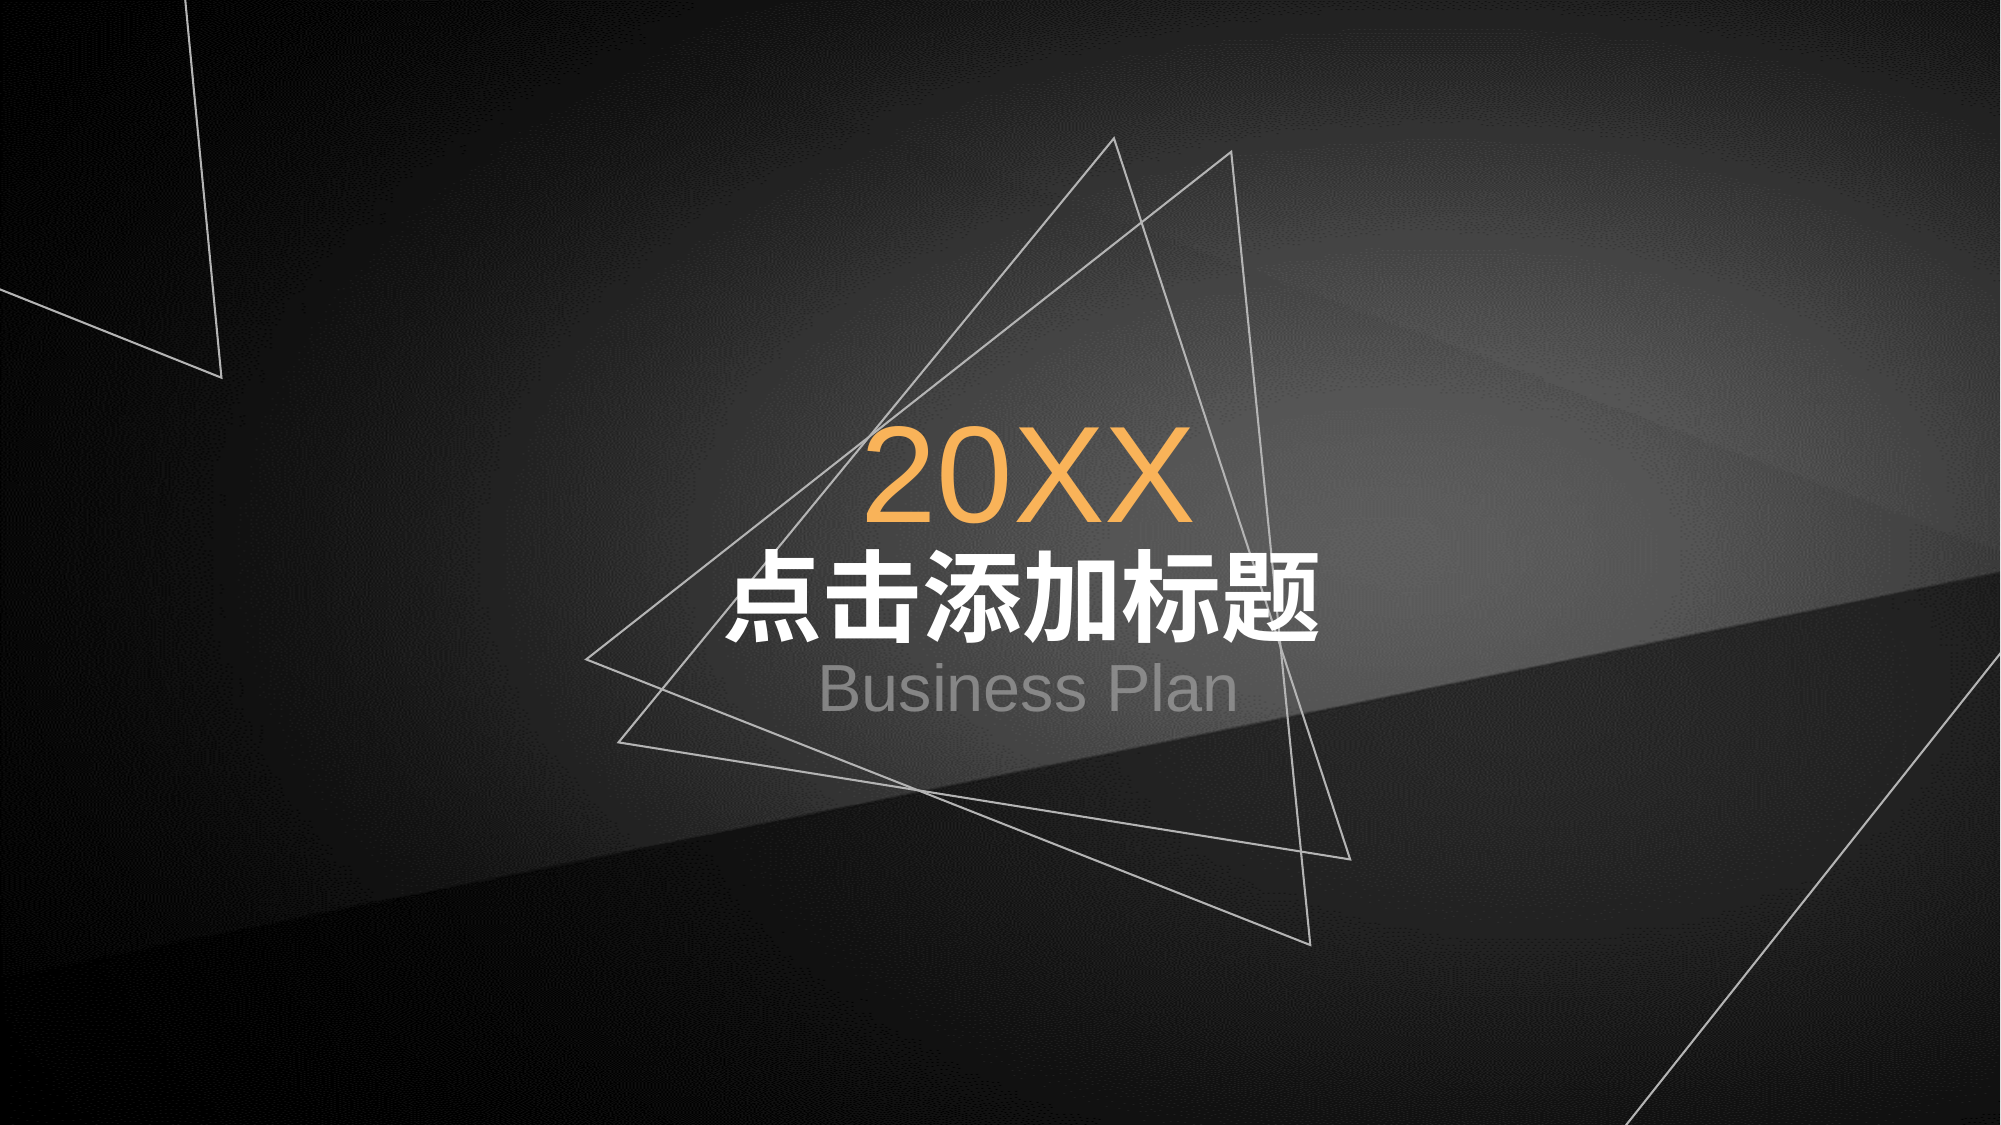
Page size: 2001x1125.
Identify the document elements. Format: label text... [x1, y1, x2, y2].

text_box [754, 454, 845, 526]
text_box [769, 733, 1312, 947]
text_box [584, 563, 707, 707]
text_box [616, 690, 914, 791]
text_box [916, 136, 1142, 377]
text_box 点击添加标题 [707, 526, 1338, 637]
text_box [943, 149, 1270, 526]
text_box 20XX [845, 377, 1212, 558]
text_box [1291, 733, 1352, 861]
text_box [0, 0, 223, 380]
text_box Business Plan [702, 637, 1355, 733]
text_box [1624, 652, 2000, 1125]
picture [0, 0, 2001, 1125]
